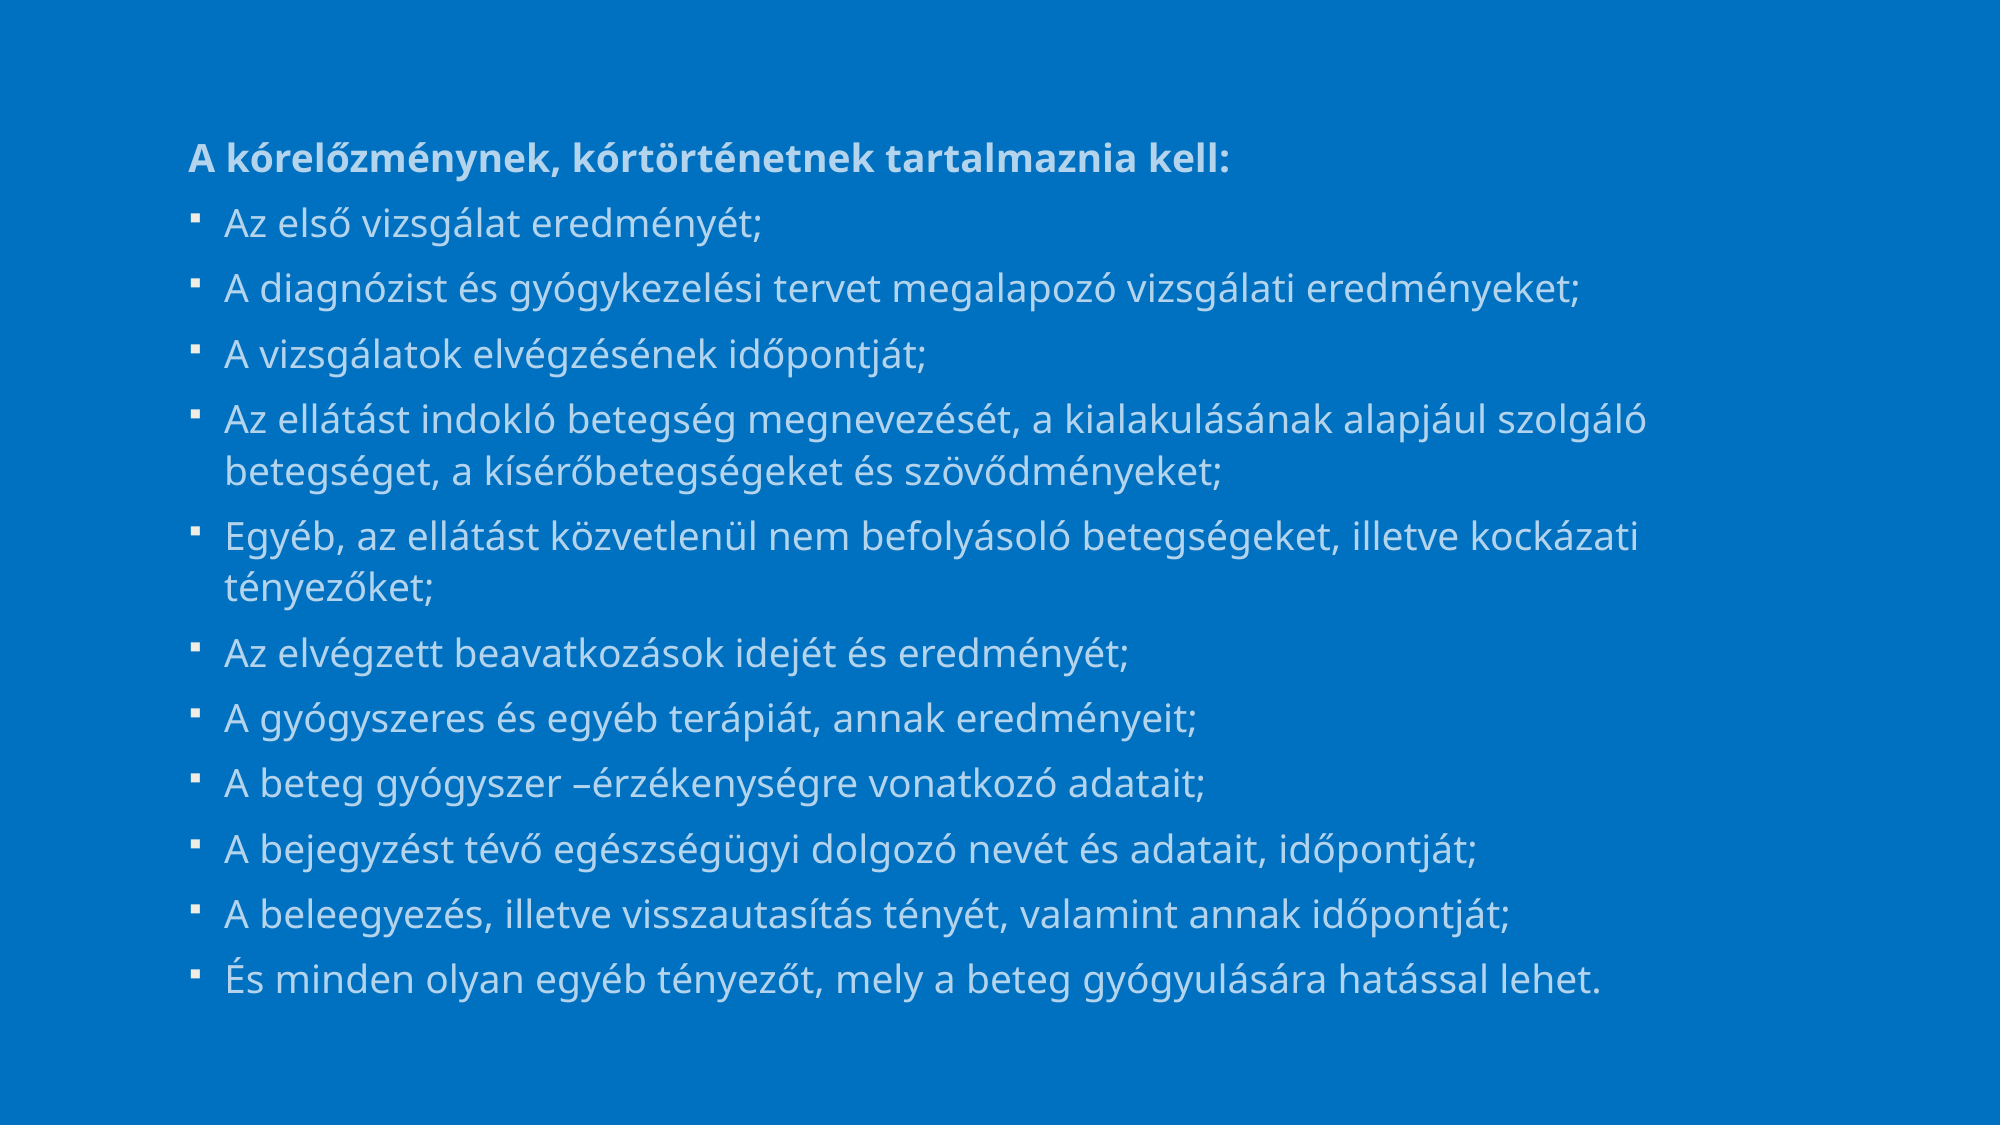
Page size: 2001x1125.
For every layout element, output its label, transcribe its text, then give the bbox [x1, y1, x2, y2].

list A kórelőzménynek, kórtörténetnek tartalmaznia kell: Az első vizsgálat eredményét; A diagnózist és gyógykezelési tervet megalapozó vizsgálati eredményeket; A vizsgálatok elvégzésének időpontját; Az ellátást indokló betegség megnevezését, a kialakulásának alapjául szolgáló betegséget, a kísérőbetegségeket és szövődményeket; Egyéb, az ellátást közvetlenül nem befolyásoló betegségeket, illetve kockázati tényezőket; Az elvégzett beavatkozások idejét és eredményét; A gyógyszeres és egyéb terápiát, annak eredményeit; A beteg gyógyszer –érzékenységre vonatkozó adatait; A bejegyzést tévő egészségügyi dolgozó nevét és adatait, időpontját; A beleegyezés, illetve visszautasítás tényét, valamint annak időpontját; És minden olyan egyéb tényezőt, mely a beteg gyógyulására hatással lehet. [137, 120, 1863, 1014]
